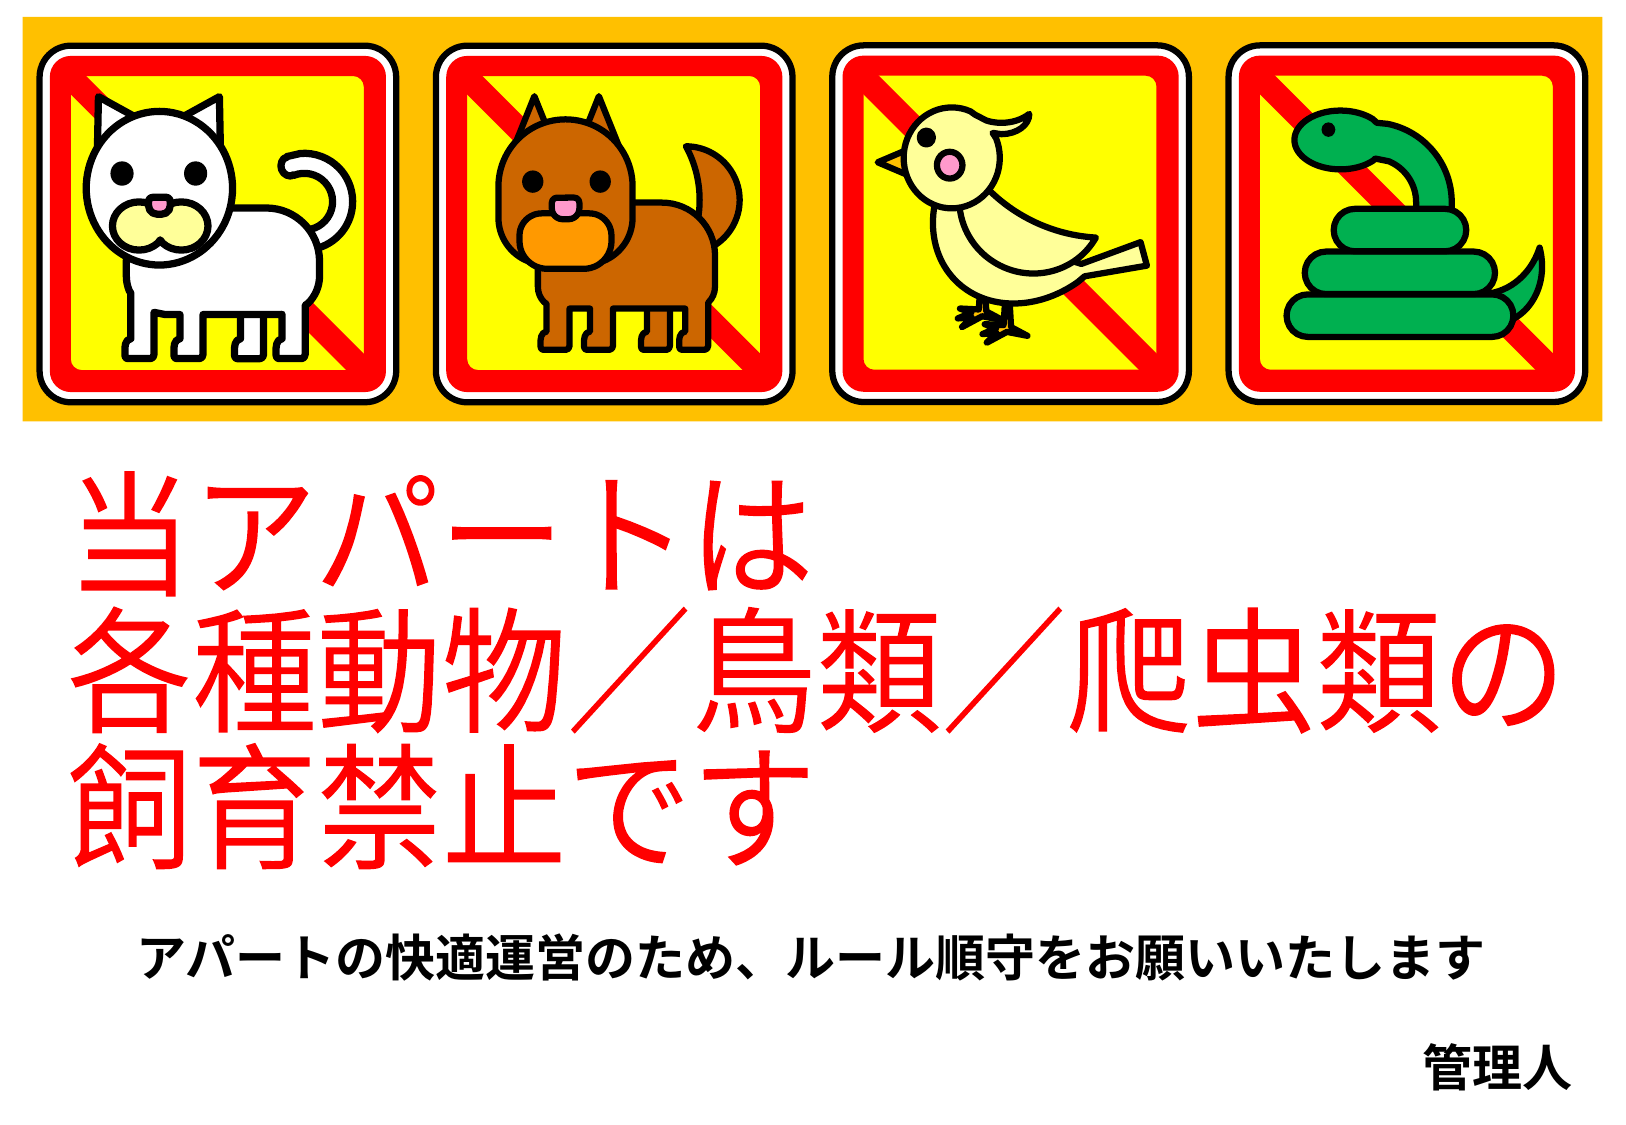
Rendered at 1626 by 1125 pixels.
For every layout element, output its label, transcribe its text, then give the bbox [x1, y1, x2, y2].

text_box 管理人 [22, 1028, 1588, 1104]
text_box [831, 45, 1190, 403]
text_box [1228, 45, 1586, 403]
text_box アパートの快適運営のため、ルール順守をお願いいたします [48, 919, 1573, 994]
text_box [435, 45, 793, 403]
text_box [21, 15, 1604, 424]
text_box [39, 45, 397, 403]
